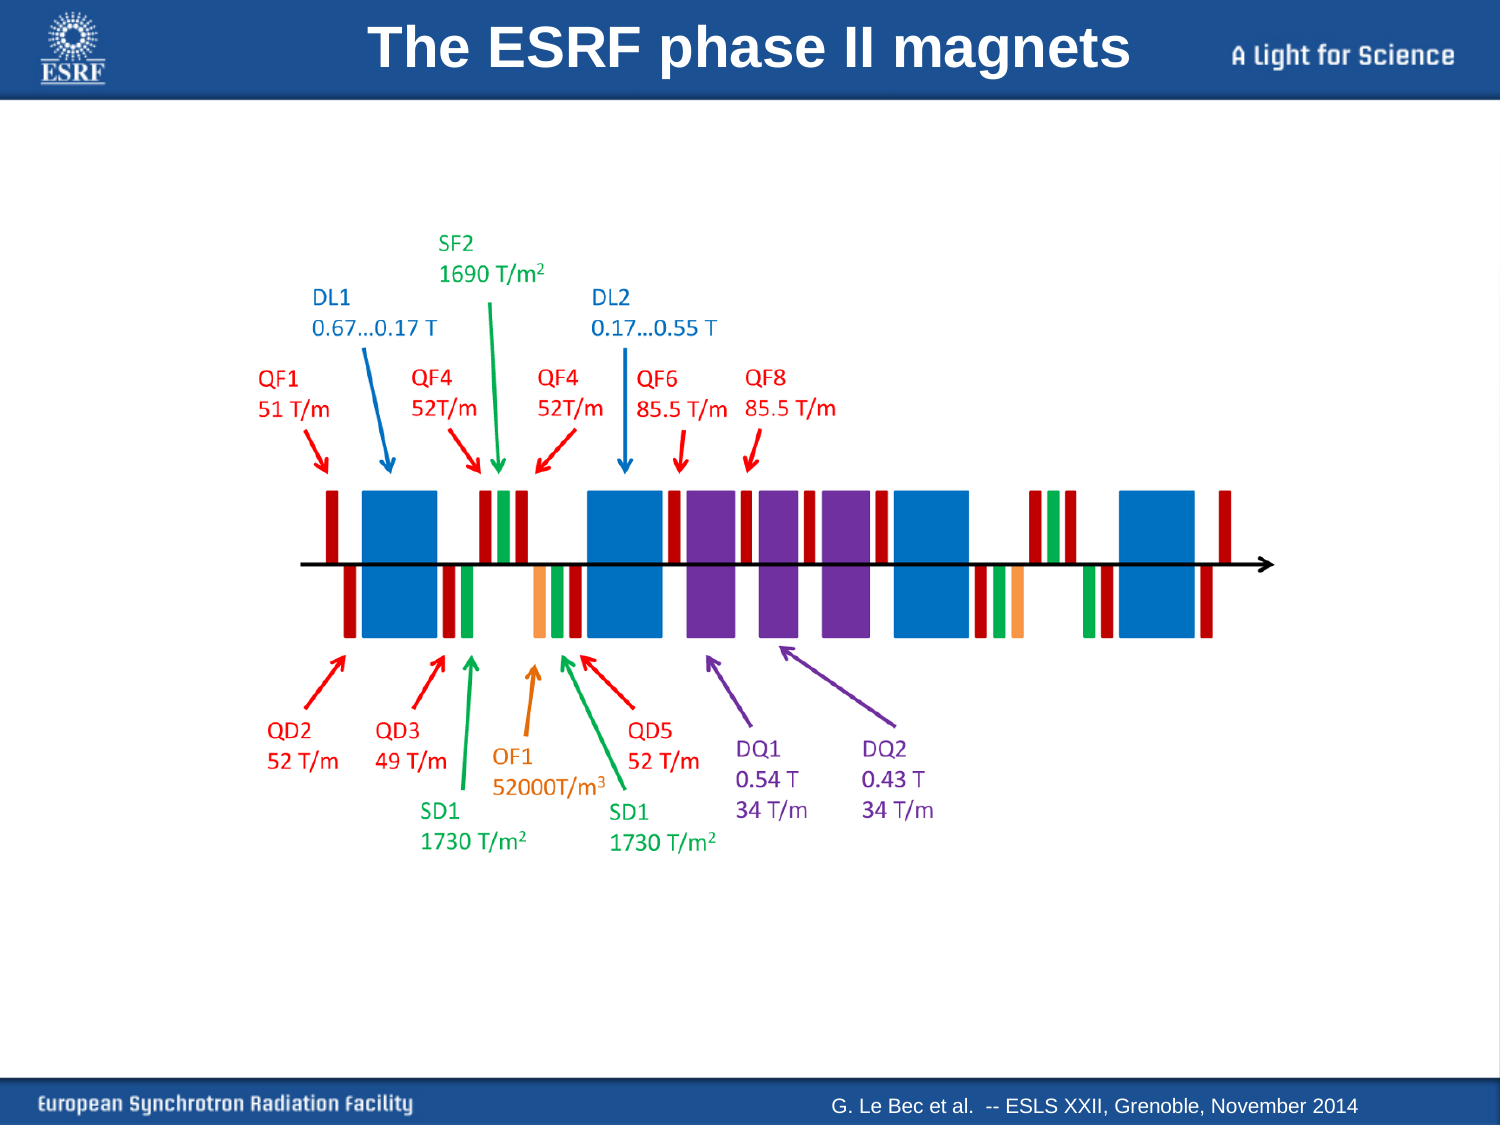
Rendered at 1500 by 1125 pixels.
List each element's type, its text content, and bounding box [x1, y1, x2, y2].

title The ESRF phase II magnets [74, 0, 1426, 114]
picture [0, 0, 1500, 1125]
footer G. Le Bec et al. -- ESLS XXII, Grenoble, November 2014 [689, 1084, 1374, 1123]
